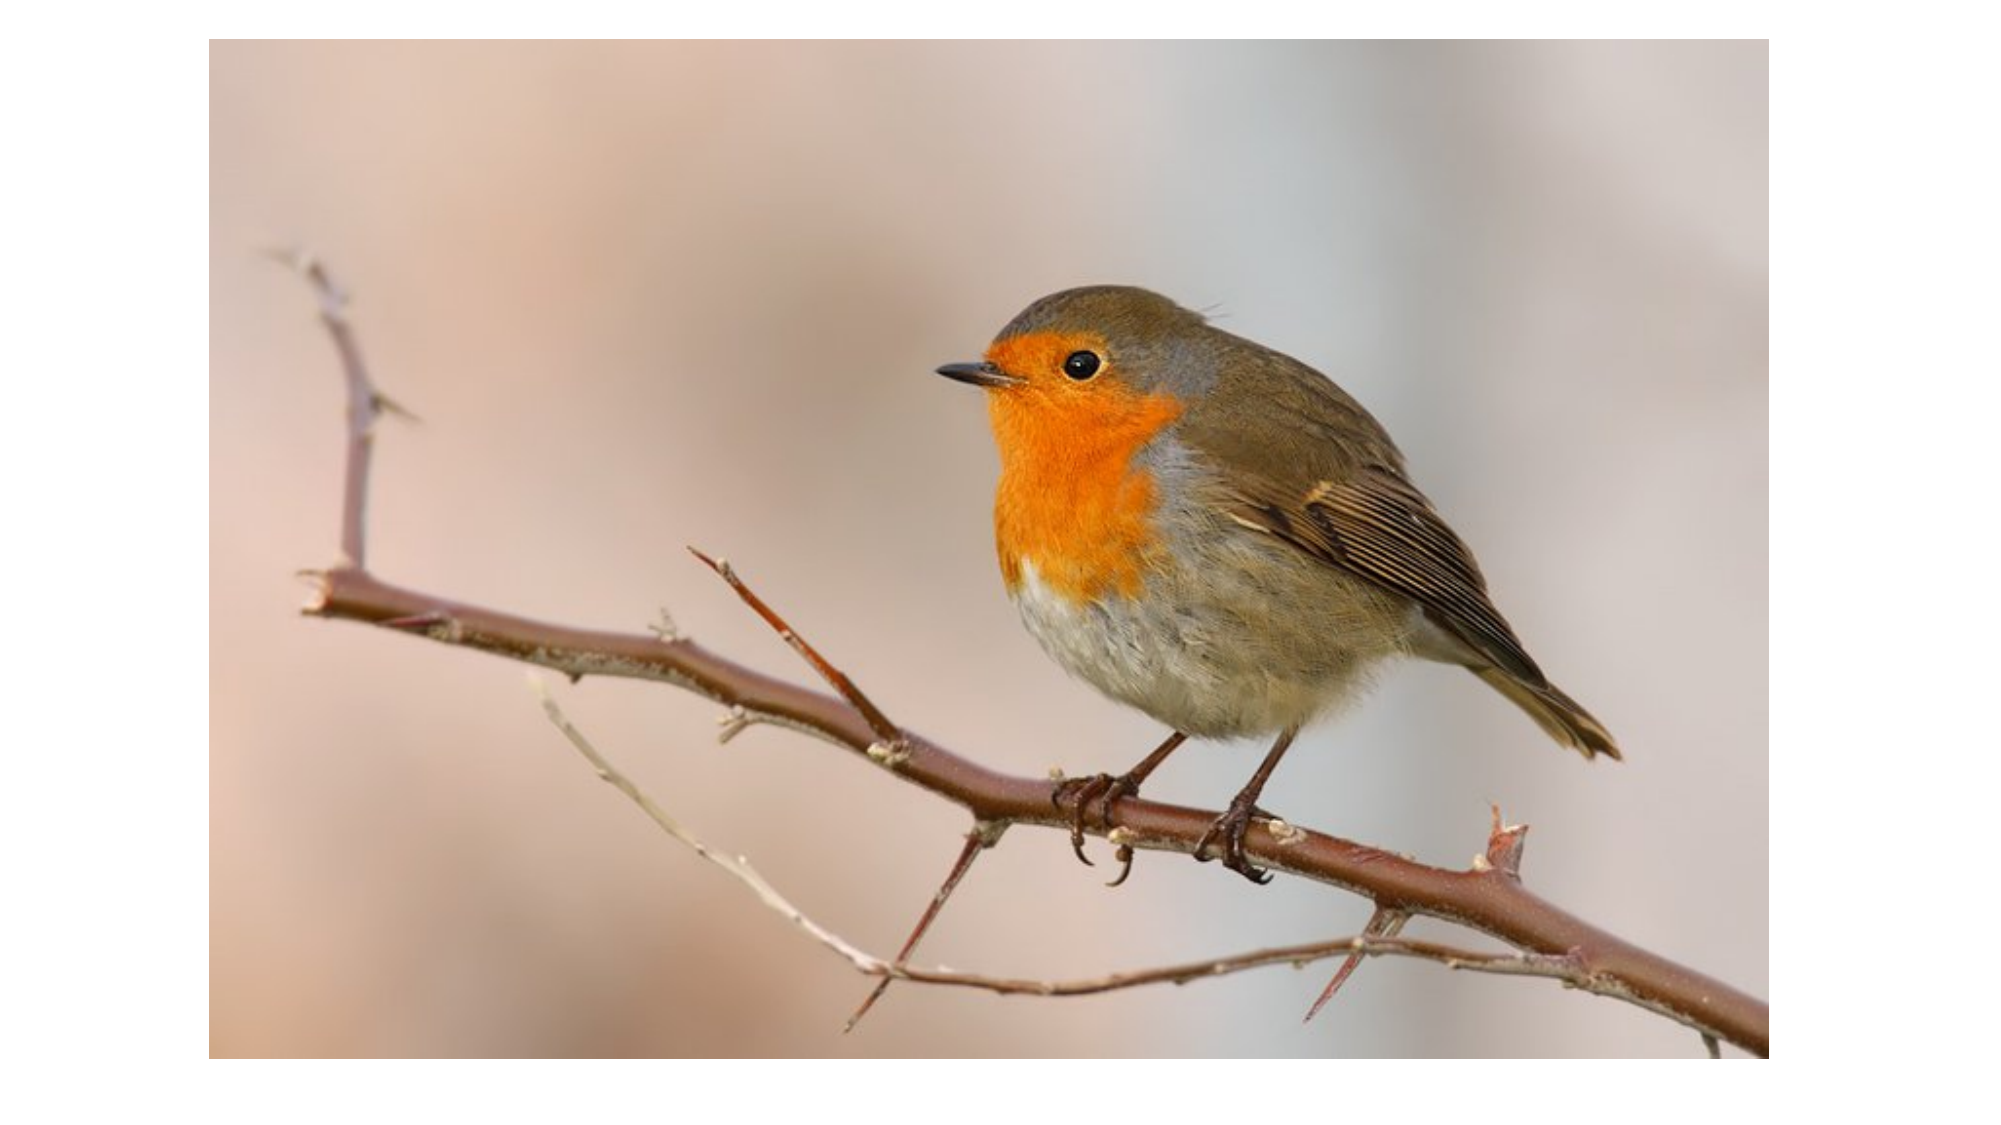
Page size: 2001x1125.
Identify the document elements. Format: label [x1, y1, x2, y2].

list [209, 39, 1769, 1059]
